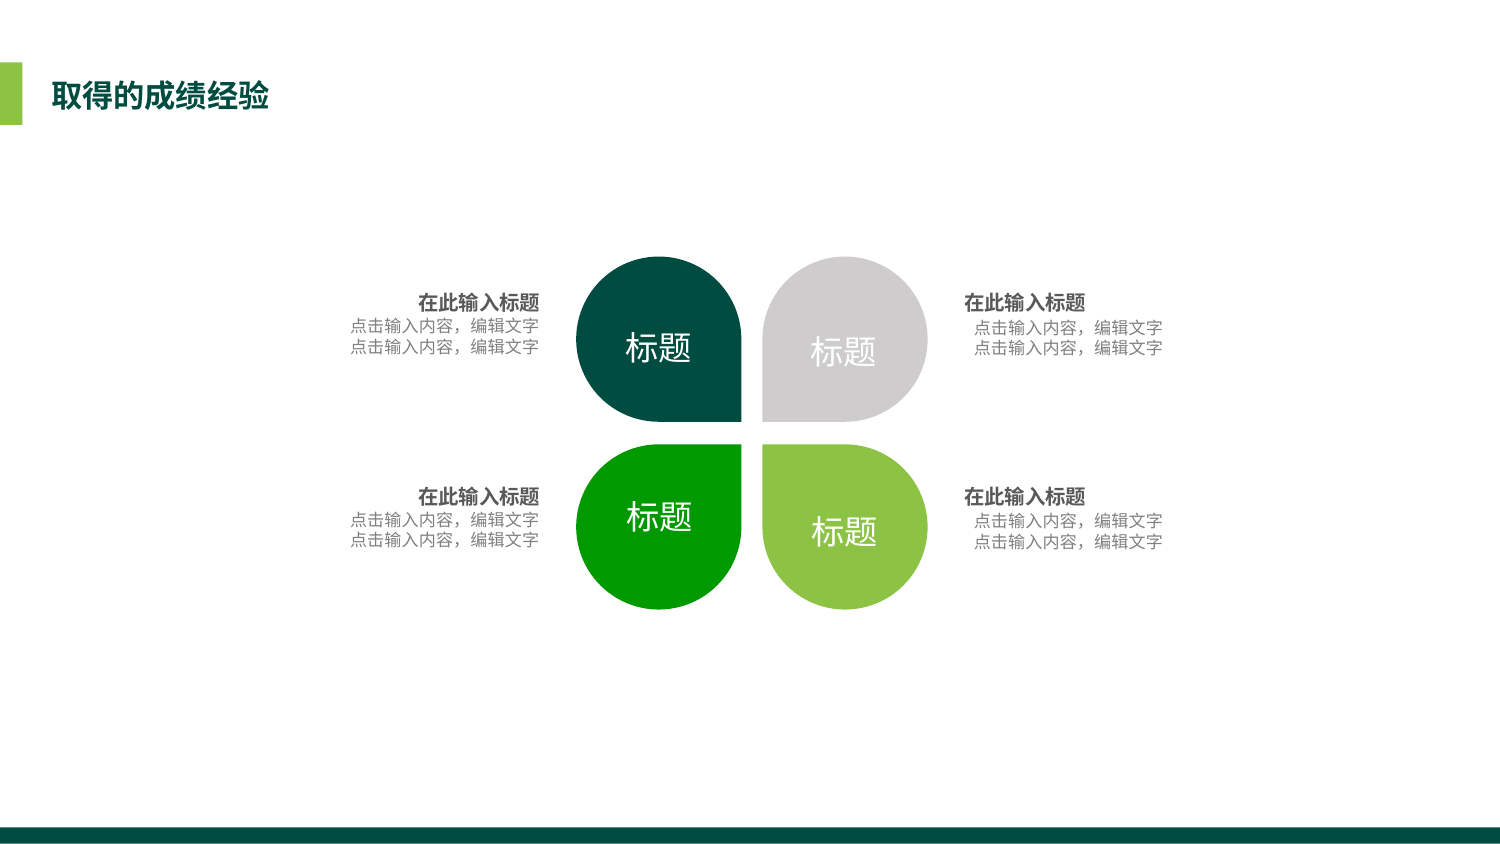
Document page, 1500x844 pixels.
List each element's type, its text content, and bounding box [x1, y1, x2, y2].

text_box 在此输入标题 [949, 283, 1188, 323]
text_box [575, 255, 743, 423]
text_box [761, 443, 929, 611]
text_box [0, 61, 23, 126]
text_box 点击输入内容，编辑文字 点击输入内容，编辑文字 [939, 503, 1179, 560]
text_box 标题 [600, 321, 718, 373]
text_box 标题 [786, 505, 904, 557]
text_box 在此输入标题 [315, 283, 555, 323]
text_box 标题 [784, 325, 902, 377]
text_box [575, 443, 743, 611]
text_box 点击输入内容，编辑文字 点击输入内容，编辑文字 [315, 323, 555, 365]
text_box 点击输入内容，编辑文字 点击输入内容，编辑文字 [315, 516, 555, 558]
text_box [0, 826, 1500, 844]
text_box 在此输入标题 [315, 476, 555, 516]
text_box 点击输入内容，编辑文字 点击输入内容，编辑文字 [939, 309, 1179, 366]
text_box 标题 [601, 490, 719, 542]
text_box [761, 255, 929, 423]
text_box 在此输入标题 [949, 476, 1188, 516]
text_box 取得的成绩经验 [36, 69, 367, 122]
